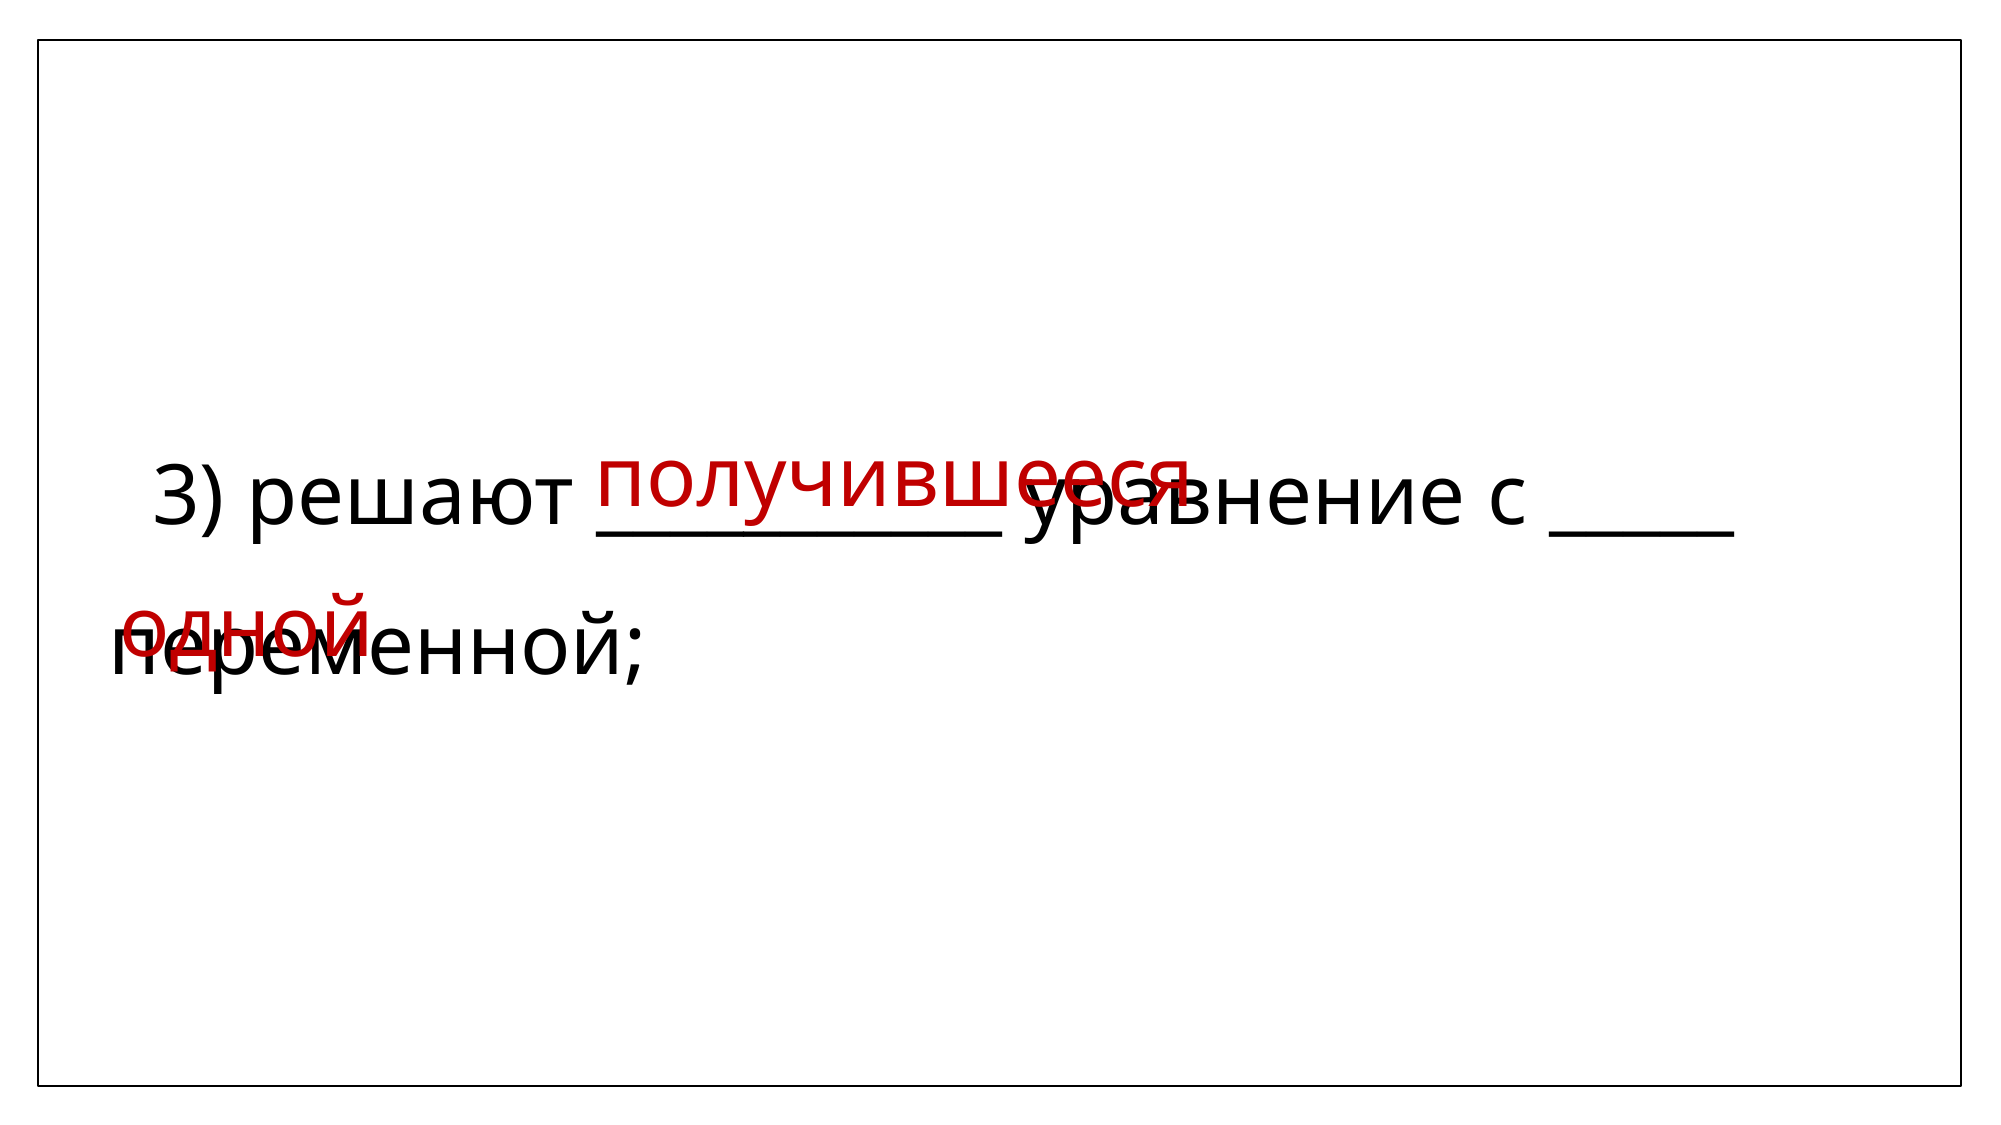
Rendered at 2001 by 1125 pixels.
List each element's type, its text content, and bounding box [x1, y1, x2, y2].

text_box одной [104, 565, 434, 681]
text_box получившееся [579, 415, 1691, 531]
list 3) решают ___________ уравнение с _____ переменной; [86, 384, 1944, 916]
